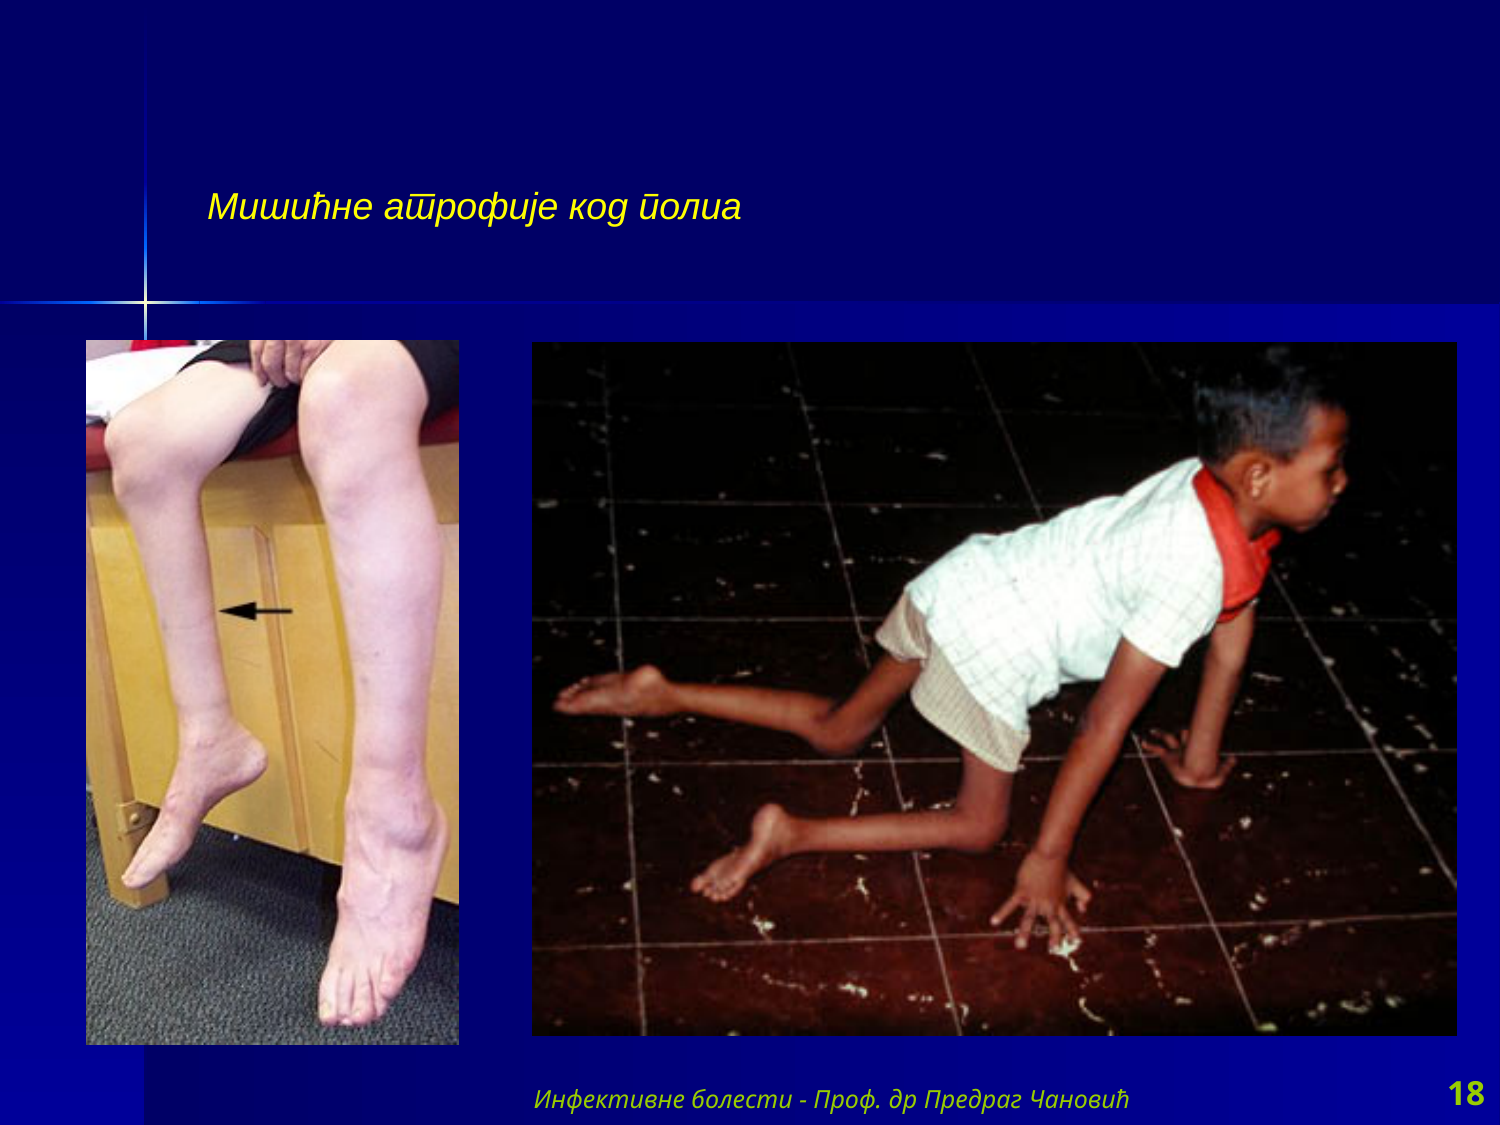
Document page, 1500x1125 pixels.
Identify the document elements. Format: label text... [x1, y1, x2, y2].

slide_number 18 [1345, 1049, 1500, 1125]
footer Инфективне болести - Проф. др Предраг Чановић [430, 1049, 1235, 1125]
picture [531, 341, 1457, 1036]
text_box Мишићне атрофије код полиа [192, 174, 757, 235]
picture [85, 340, 459, 1045]
